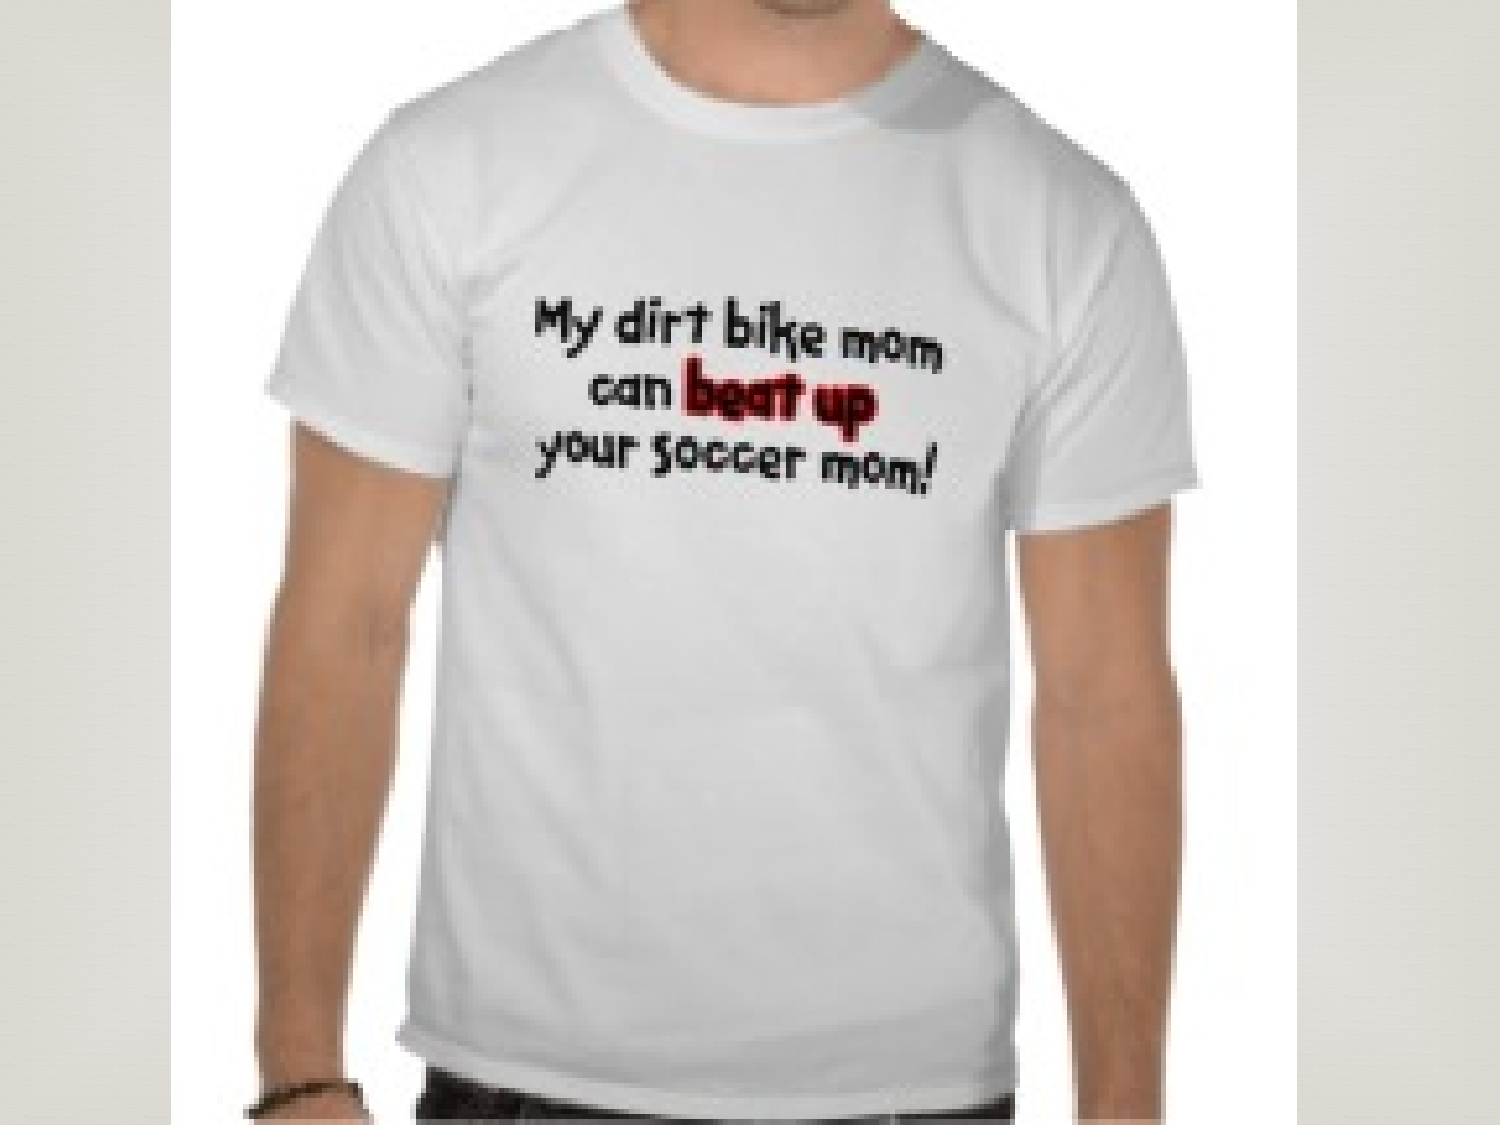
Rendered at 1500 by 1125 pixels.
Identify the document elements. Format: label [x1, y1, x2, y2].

list [170, 0, 1297, 1125]
